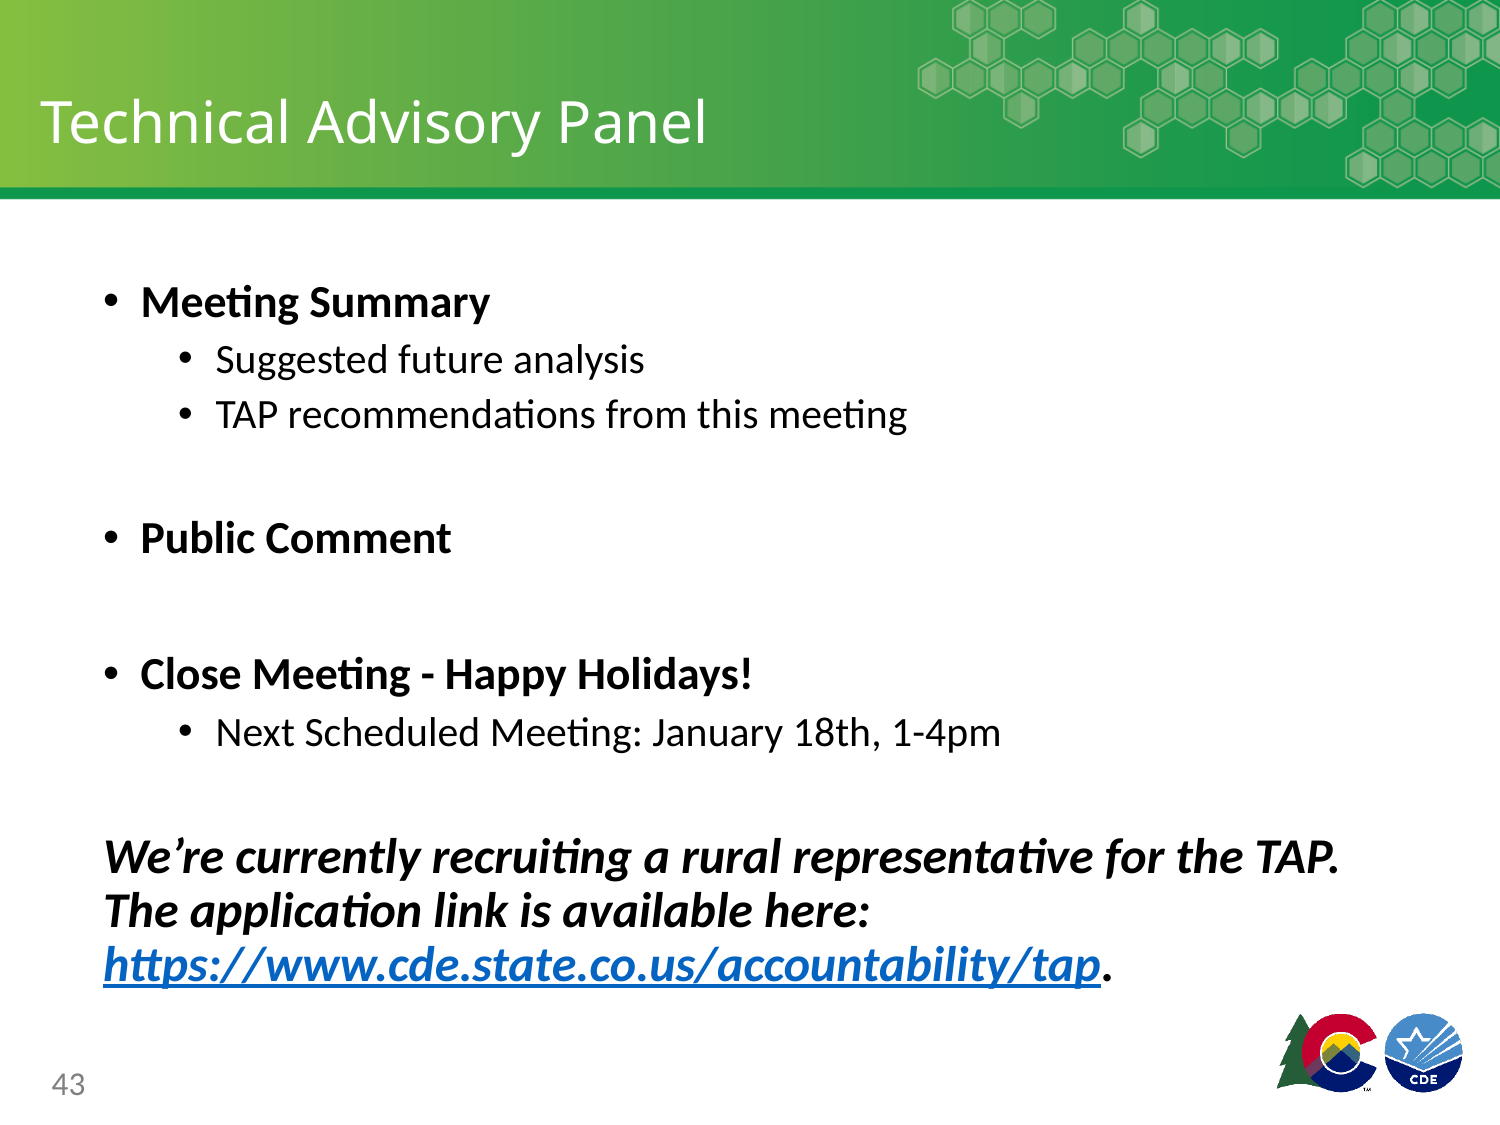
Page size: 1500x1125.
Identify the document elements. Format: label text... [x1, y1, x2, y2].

picture [1275, 1012, 1463, 1093]
list Meeting Summary Suggested future analysis TAP recommendations from this meeting Public Comment Close Meeting - Happy Holidays! Next Scheduled Meeting: January 18th, 1-4pm We’re currently recruiting a rural representative for the TAP. The application link is available here: https://www.cde.state.co.us/accountability/tap. [103, 277, 1397, 1002]
picture [0, 0, 1500, 200]
slide_number 43 [36, 1054, 375, 1115]
title Technical Advisory Panel [40, 84, 1038, 166]
